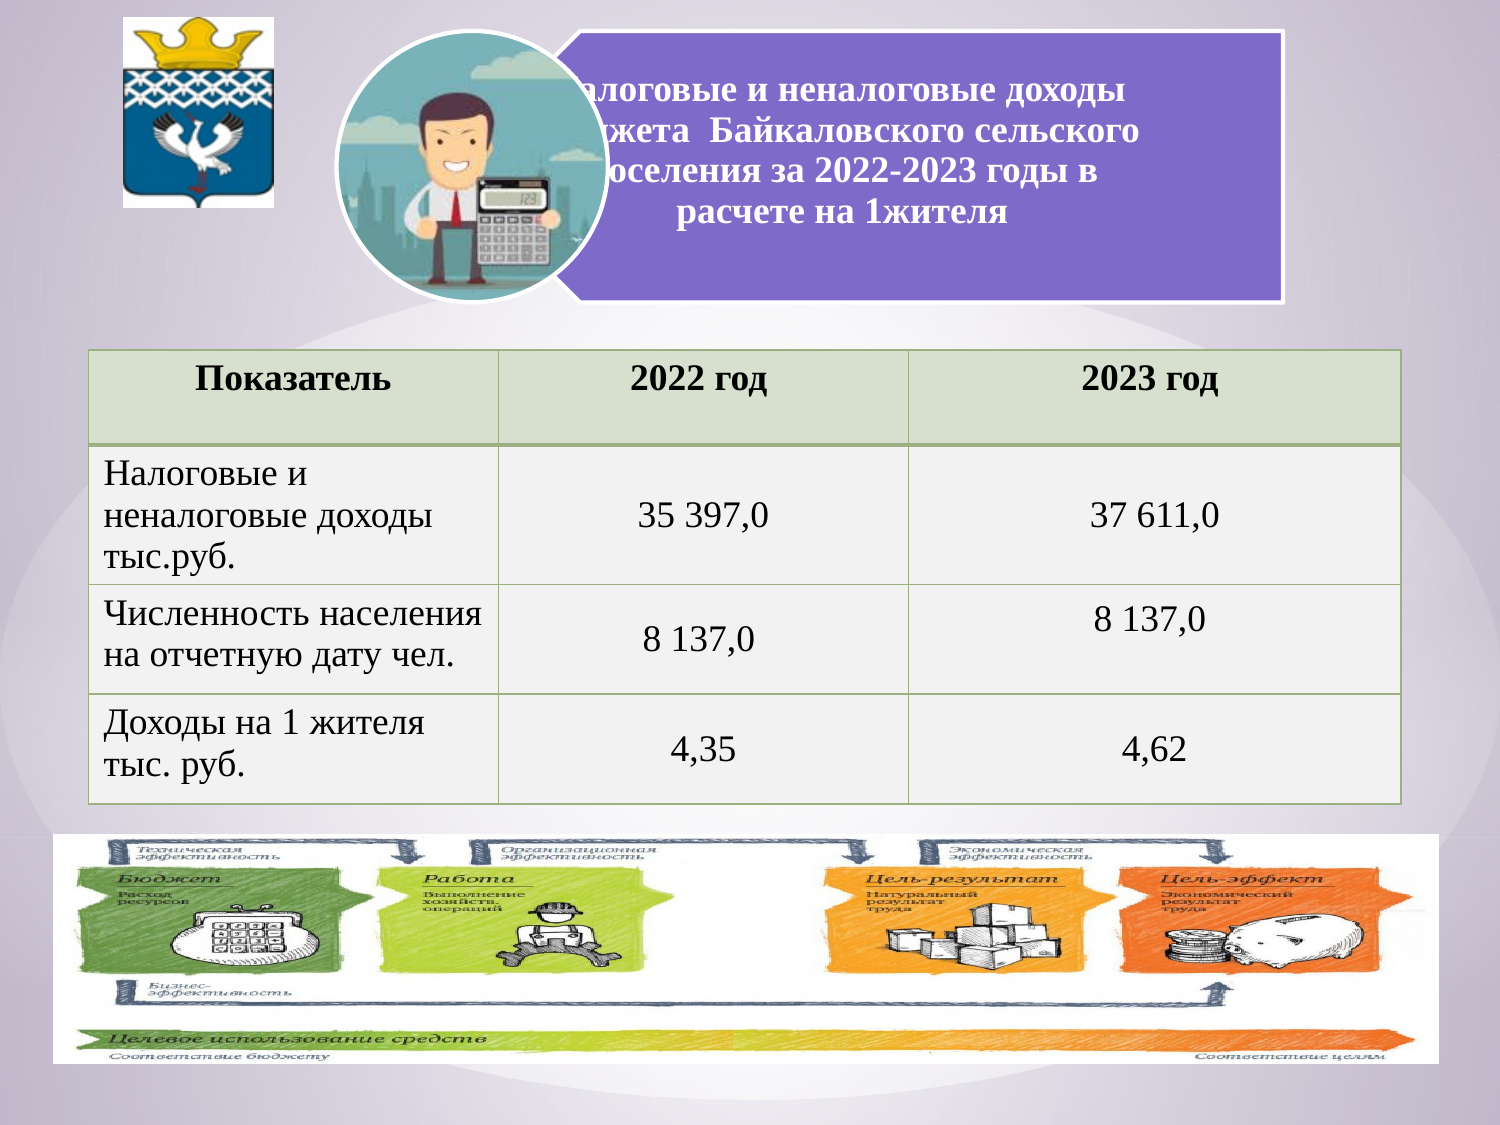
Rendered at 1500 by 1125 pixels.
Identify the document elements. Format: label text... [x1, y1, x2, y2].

table_header 2023 год [909, 351, 1400, 443]
table_cell 37 611,0 [909, 447, 1400, 584]
table_cell 4,62 [909, 695, 1400, 803]
table_header 2022 год [499, 351, 908, 443]
picture [52, 833, 1440, 1064]
table_cell Численность населения на отчетную дату чел. [89, 585, 498, 693]
table_cell 4,35 [499, 695, 908, 803]
table_cell Налоговые и неналоговые доходы тыс.руб. [89, 447, 498, 584]
table_cell Доходы на 1 жителя тыс. руб. [89, 695, 498, 803]
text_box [336, 30, 1341, 303]
table_header Показатель [89, 351, 498, 443]
picture [123, 17, 274, 209]
table_cell 35 397,0 [499, 447, 908, 584]
table_cell 8 137,0 [909, 585, 1400, 693]
table_cell 8 137,0 [499, 585, 908, 693]
